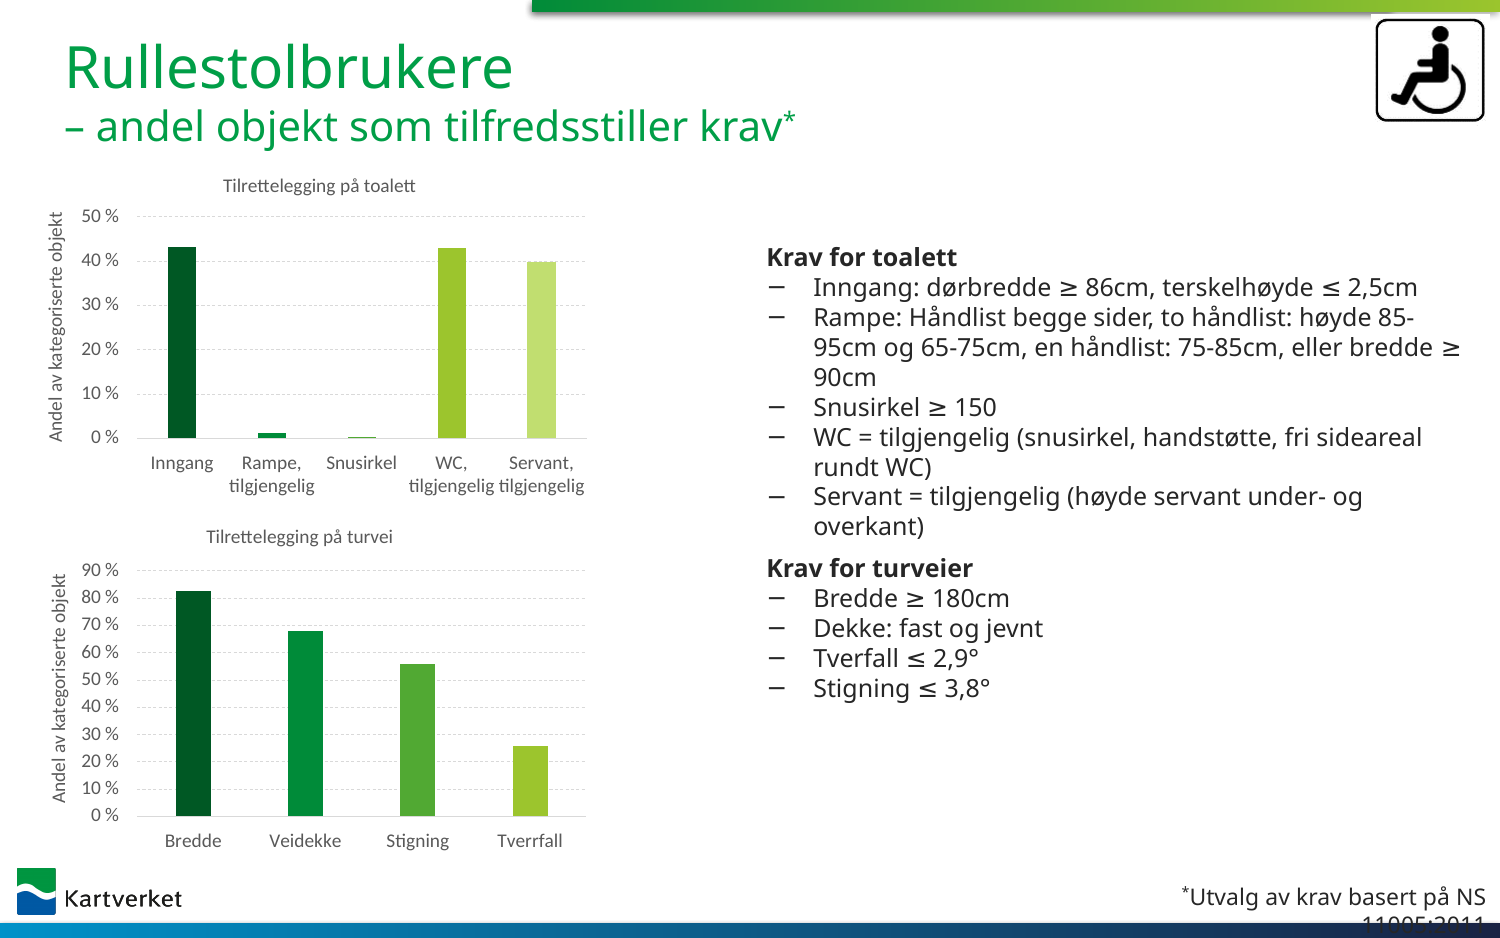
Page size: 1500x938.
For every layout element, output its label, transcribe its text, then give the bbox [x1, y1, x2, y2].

picture [1371, 13, 1491, 127]
text_box *Utvalg av krav basert på NS 11005:2011 [1068, 873, 1500, 938]
text_box Rullestolbrukere – andel objekt som tilfredsstiller krav* [49, 14, 1431, 158]
picture [41, 166, 598, 505]
picture [41, 520, 598, 859]
text_box Krav for toalett Inngang: dørbredde ≥ 86cm, terskelhøyde ≤ 2,5cm Rampe: Håndlist begge sider, to håndlist: høyde 85-95cm og 65-75cm, en håndlist: 75-85cm, eller bredde ≥ 90cm Snusirkel ≥ 150 WC = tilgjengelig (snusirkel, handstøtte, fri sideareal rundt WC) Servant = tilgjengelig (høyde servant under- og overkant) [751, 234, 1483, 545]
text_box Krav for turveier Bredde ≥ 180cm Dekke: fast og jevnt Tverfall ≤ 2,9° Stigning ≤ 3,8° [751, 545, 1483, 710]
